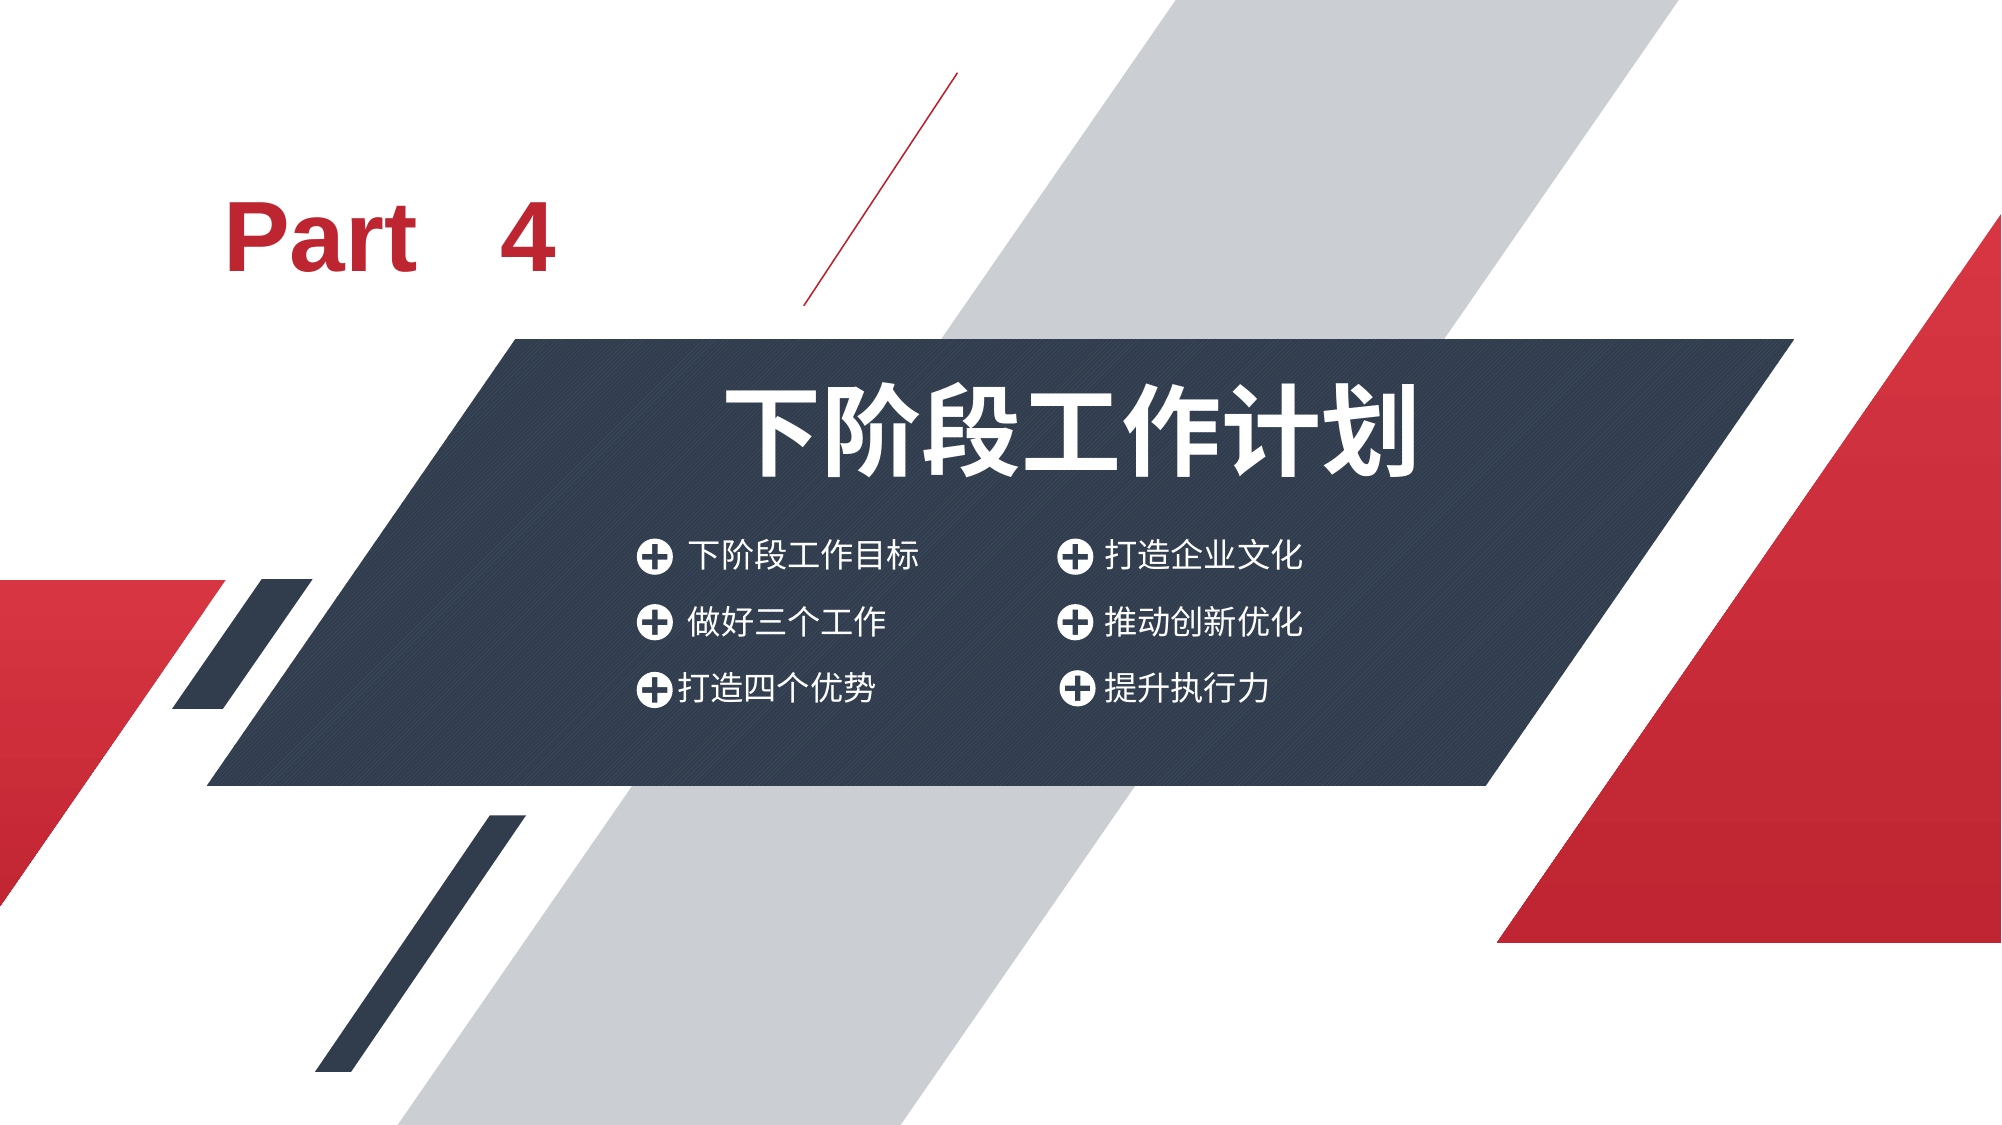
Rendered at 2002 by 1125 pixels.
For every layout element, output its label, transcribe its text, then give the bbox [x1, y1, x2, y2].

text_box [636, 671, 673, 709]
text_box 推动创新优化 [1089, 593, 1394, 649]
text_box [172, 579, 313, 709]
text_box 做好三个工作 [672, 593, 925, 649]
text_box [1057, 604, 1089, 641]
text_box [0, 579, 226, 907]
text_box [1057, 538, 1089, 575]
text_box 下阶段工作计划 [706, 369, 1445, 488]
text_box Part 4 [193, 171, 587, 292]
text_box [803, 72, 958, 306]
text_box 提升执行力 [1089, 659, 1409, 715]
text_box [1059, 670, 1089, 707]
text_box [636, 538, 672, 575]
text_box 打造企业文化 [1089, 526, 1419, 581]
text_box [636, 604, 672, 641]
text_box [315, 815, 527, 1072]
text_box [941, 0, 1679, 339]
text_box [397, 786, 1136, 1125]
text_box [206, 339, 1795, 786]
text_box 下阶段工作目标 [672, 526, 958, 581]
text_box [1496, 214, 2001, 944]
text_box 打造四个优势 [662, 659, 1028, 715]
